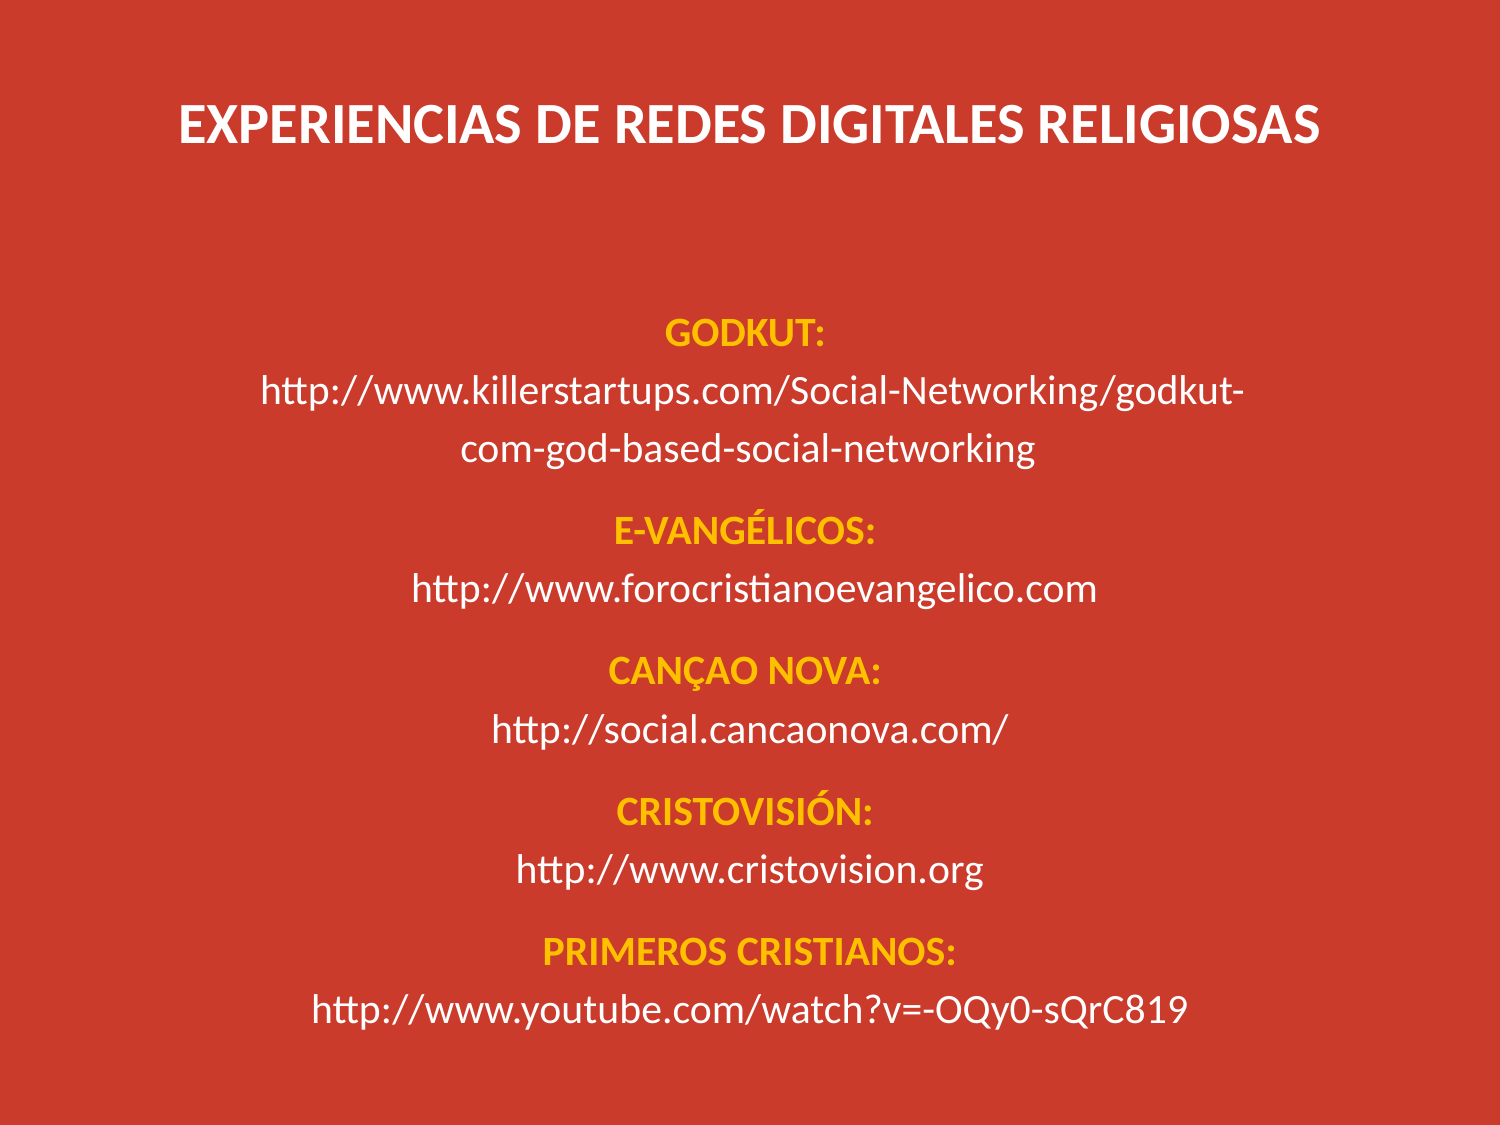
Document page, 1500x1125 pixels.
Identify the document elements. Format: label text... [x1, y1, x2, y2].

list EXPERIENCIAS DE REDES DIGITALES RELIGIOSAS GODKUT: http://www.killerstartups.com/Social-Networking/godkut- com-god-based-social-networking E-VANGÉLICOS: http://www.forocristianoevangelico.com CANÇAO NOVA: http://social.cancaonova.com/ CRISTOVISIÓN: http://www.cristovision.org PRIMEROS CRISTIANOS: http://www.youtube.com/watch?v=-OQy0-sQrC819 [75, 78, 1425, 1059]
